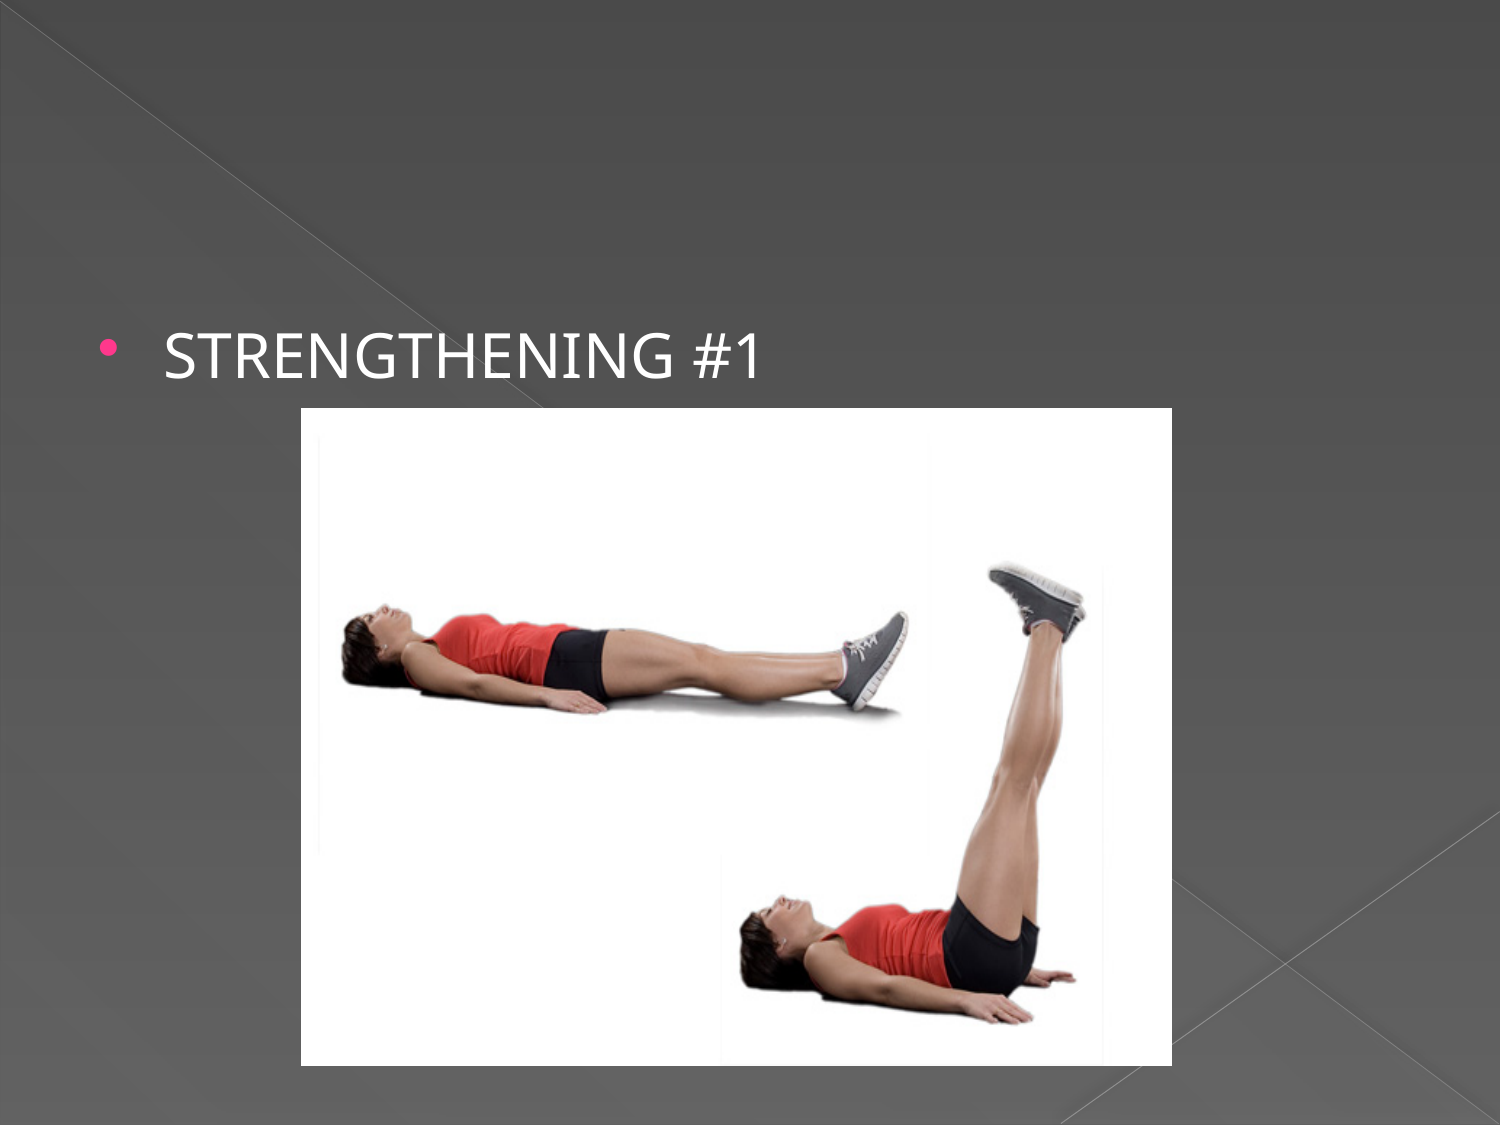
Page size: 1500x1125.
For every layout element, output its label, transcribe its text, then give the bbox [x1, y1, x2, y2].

list STRENGTHENING #1 [75, 308, 1425, 1059]
picture [300, 408, 1172, 1067]
